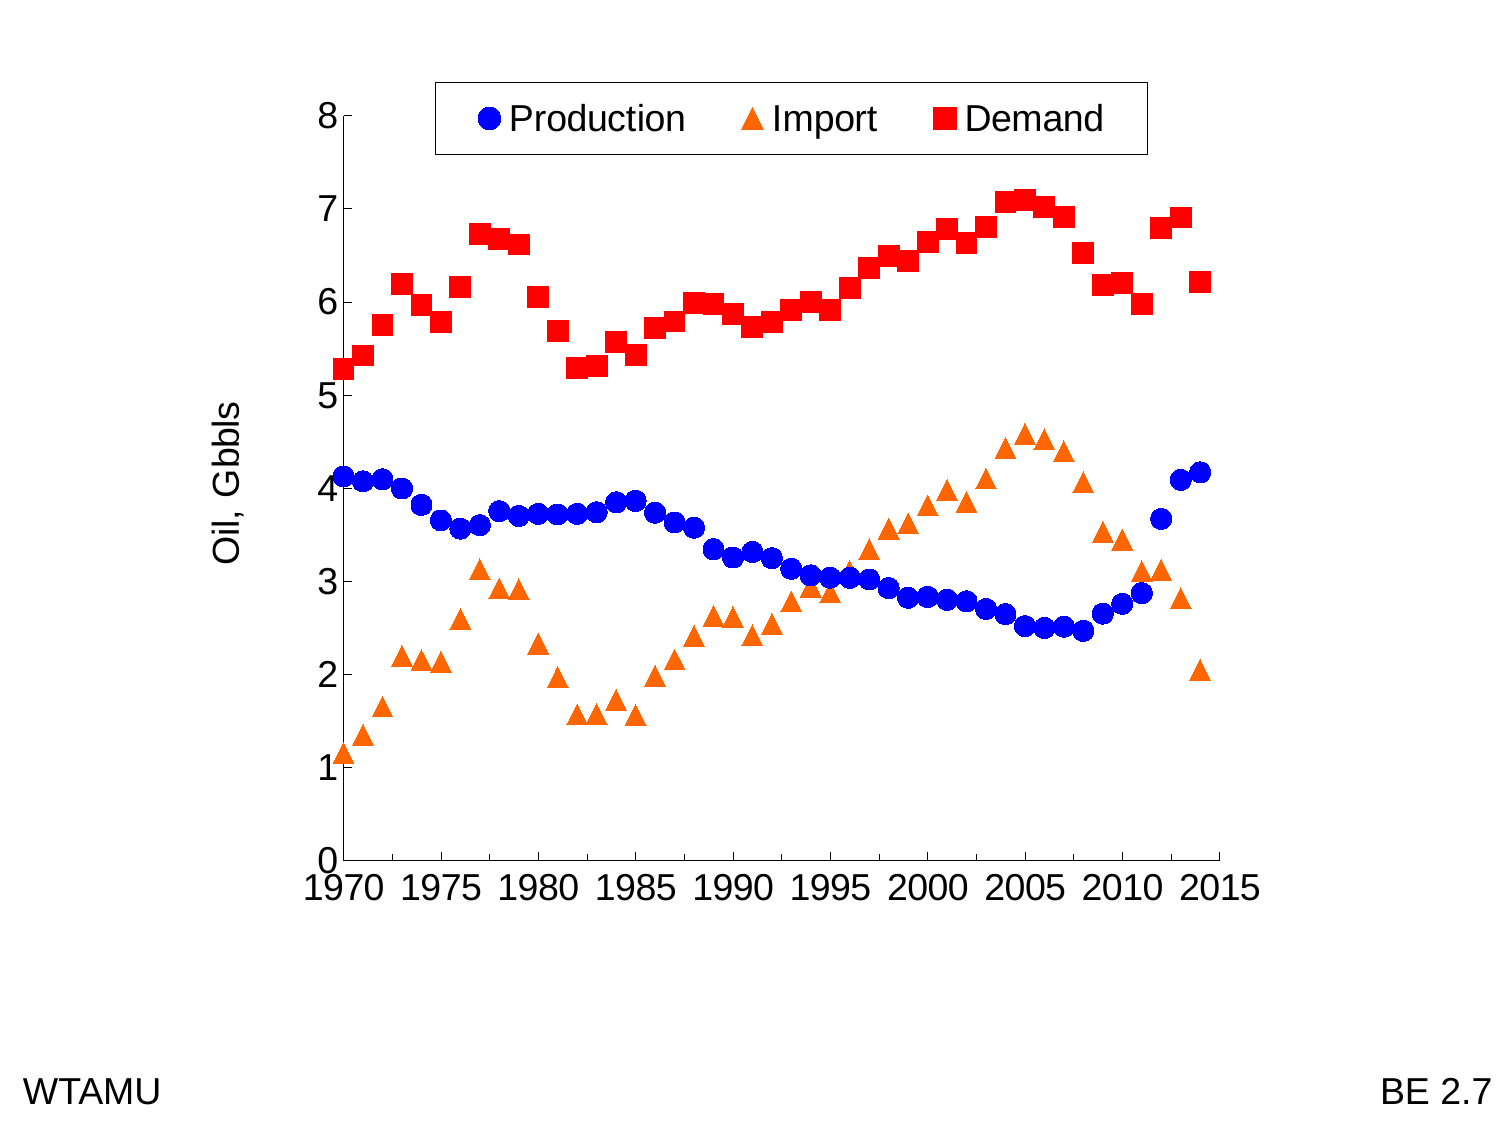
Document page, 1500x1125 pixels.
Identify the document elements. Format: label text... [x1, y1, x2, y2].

text_box BE 2.7 [1359, 1060, 1500, 1120]
text_box WTAMU [15, 1060, 170, 1120]
chart [171, 34, 1312, 994]
